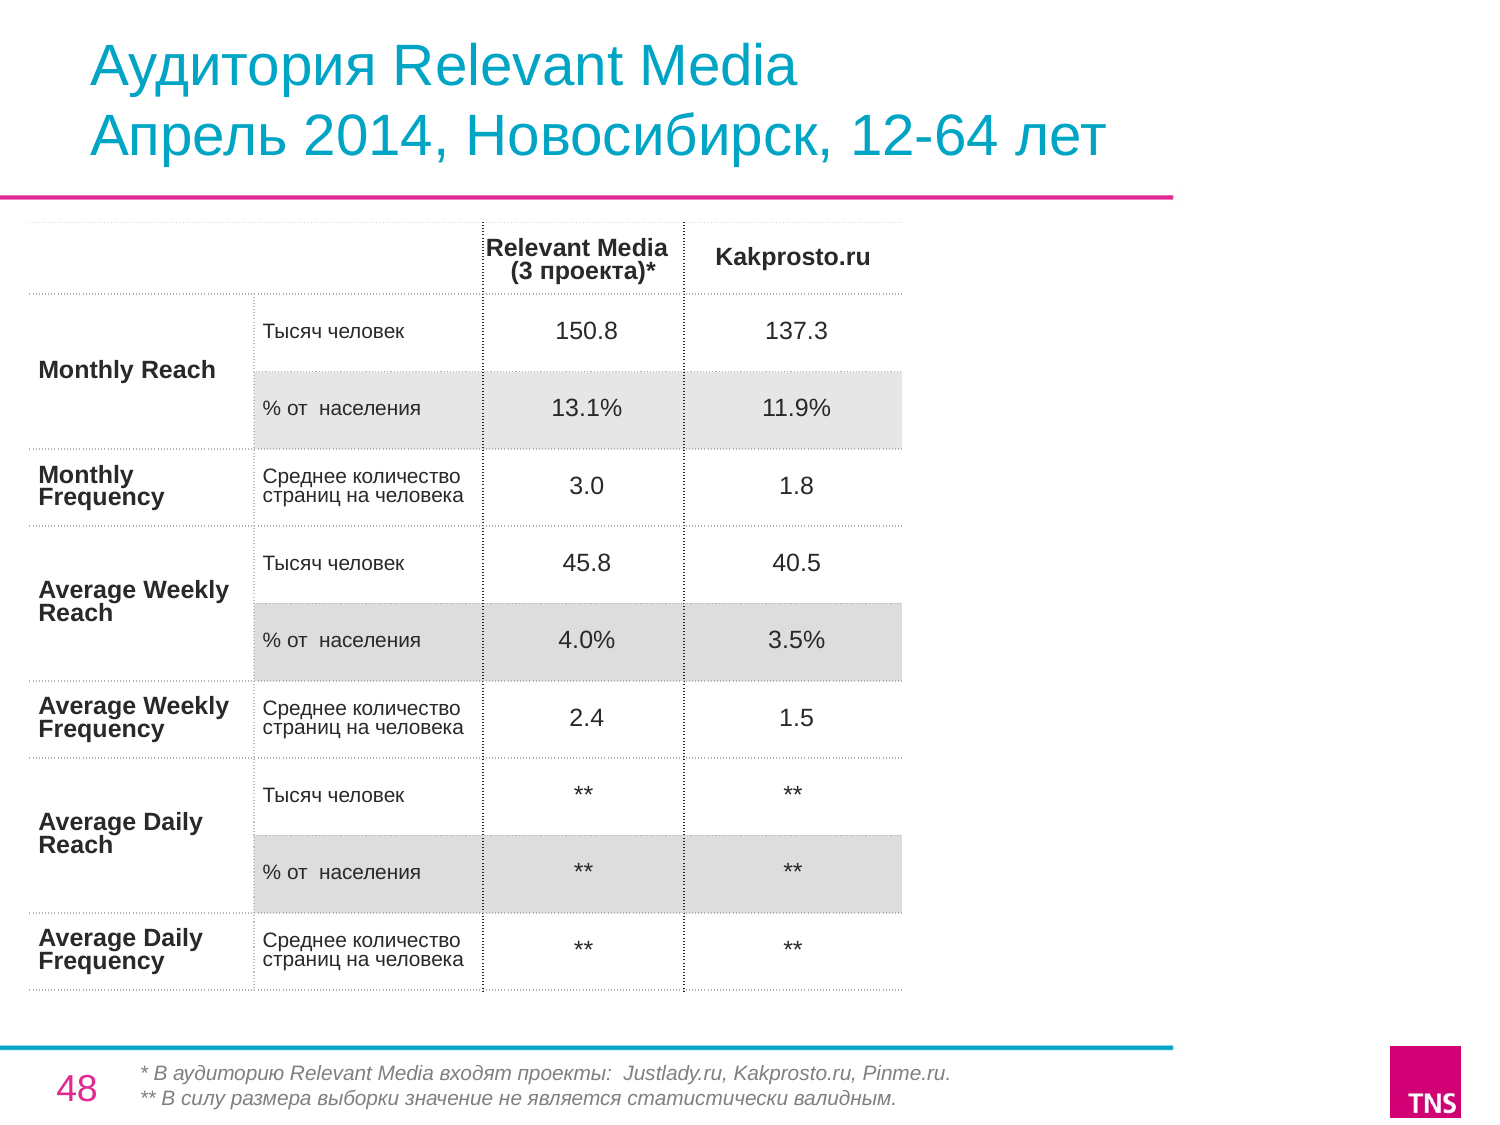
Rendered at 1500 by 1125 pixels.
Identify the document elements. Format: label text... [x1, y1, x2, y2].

table_cell Тысяч человек [254, 526, 483, 603]
table_cell Среднее количество страниц на человека [254, 913, 483, 990]
table_cell Average Daily Frequency [29, 913, 254, 990]
table_cell Monthly Reach [29, 294, 254, 449]
table_cell 4.0% [483, 603, 684, 681]
table_cell Среднее количество страниц на человека [254, 449, 483, 526]
table_cell Average Daily Reach [29, 758, 254, 913]
table_cell 137.3 [684, 294, 902, 372]
slide_number 48 [40, 1055, 392, 1125]
table_cell 3.5% [684, 603, 902, 681]
table_cell ** [483, 913, 684, 990]
table_cell Среднее количество страниц на человека [254, 681, 483, 758]
table_cell ** [684, 835, 902, 913]
table_cell 40.5 [684, 526, 902, 603]
table_cell Average Weekly Frequency [29, 681, 254, 758]
picture [0, 0, 1500, 1125]
table_cell 1.8 [684, 449, 902, 526]
table_cell ** [483, 835, 684, 913]
table_header Kakprosto.ru [684, 223, 902, 294]
table_cell Average Weekly Reach [29, 526, 254, 681]
table_cell Тысяч человек [254, 758, 483, 835]
table_cell Monthly Frequency [29, 449, 254, 526]
table_cell 150.8 [483, 294, 684, 372]
table_cell 11.9% [684, 372, 902, 449]
table_header Relevant Media (3 проекта)* [483, 223, 684, 294]
table_cell % от населения [254, 835, 483, 913]
table_cell Тысяч человек [254, 294, 483, 372]
table_cell 13.1% [483, 372, 684, 449]
table_header [29, 223, 483, 294]
table_cell % от населения [254, 372, 483, 449]
table_cell 3.0 [483, 449, 684, 526]
table_cell ** [684, 758, 902, 835]
table_cell ** [483, 758, 684, 835]
table_cell % от населения [254, 603, 483, 681]
text_box * В аудиторию Relevant Media входят проекты: Justlady.ru, Kakprosto.ru, Pinme.ru. ** В силу размера выборки значение не является статистически валидным. [124, 1052, 1463, 1117]
table_cell 2.4 [483, 681, 684, 758]
table_cell ** [684, 913, 902, 990]
table_cell 1.5 [684, 681, 902, 758]
table_cell 45.8 [483, 526, 684, 603]
title Аудитория Relevant Media Апрель 2014, Новосибирск, 12-64 лет [74, 8, 1476, 187]
